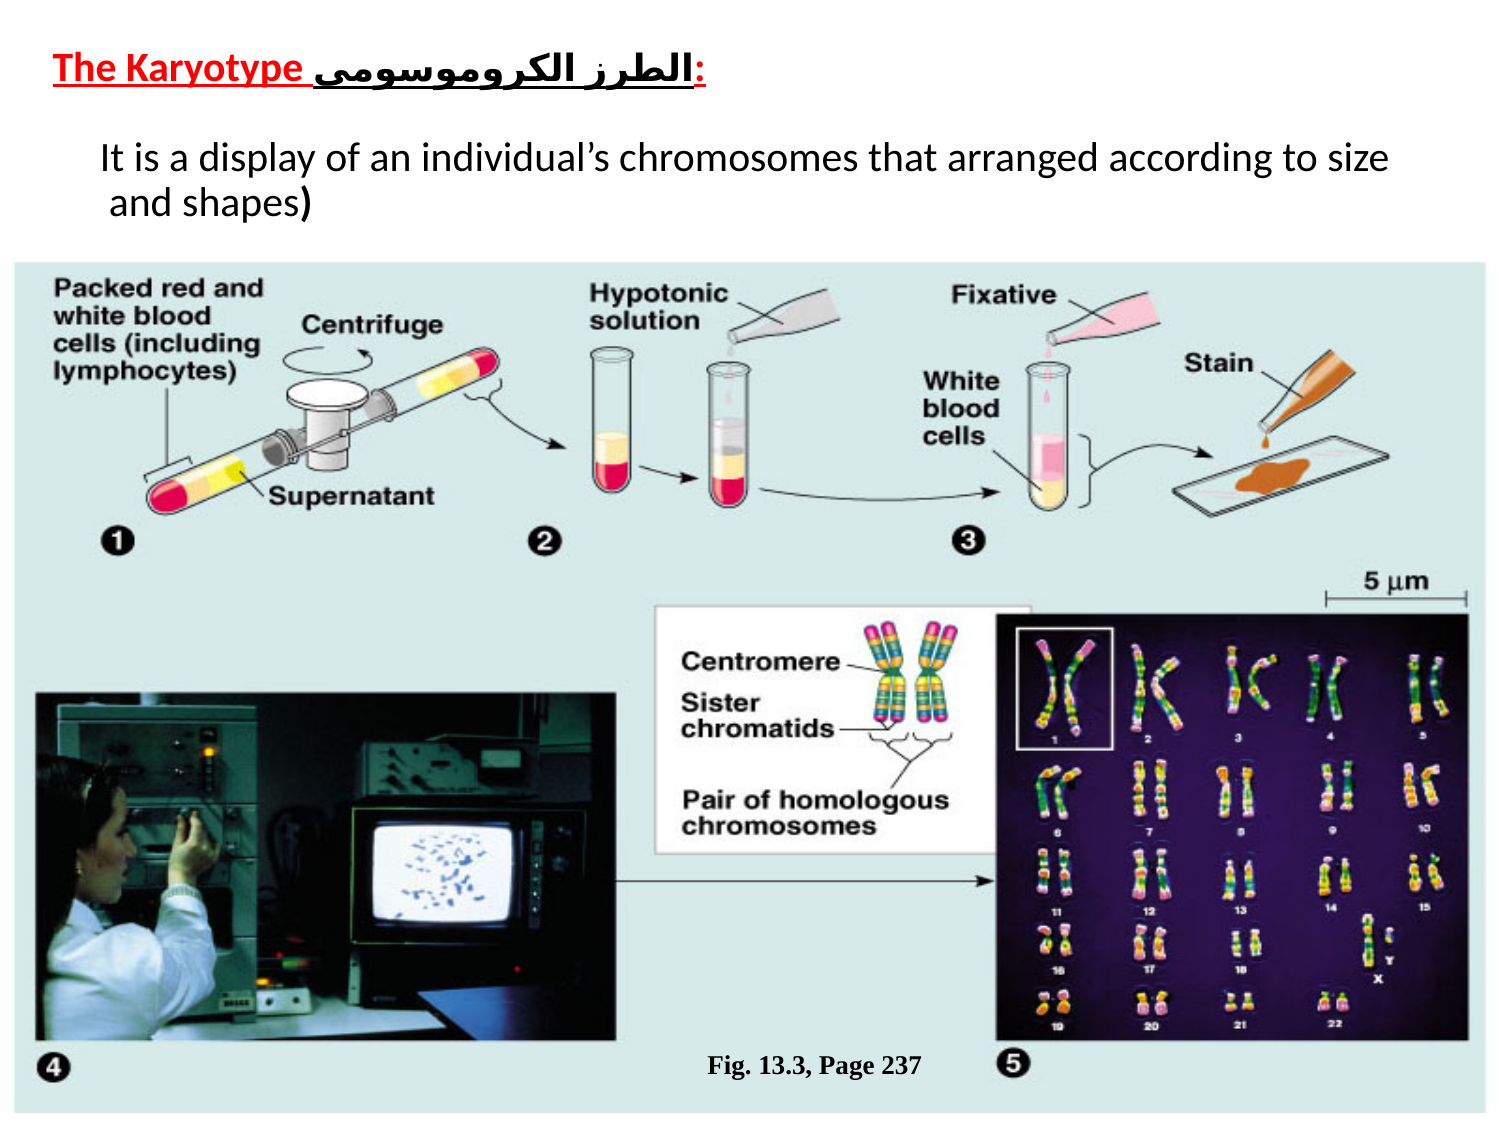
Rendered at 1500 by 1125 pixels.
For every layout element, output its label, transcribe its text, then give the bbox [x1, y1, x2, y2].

list The Karyotype الطرز الكروموسومى: It is a display of an individual’s chromosomes that arranged according to size and shapes) [37, 37, 1450, 247]
picture [0, 249, 1500, 1113]
